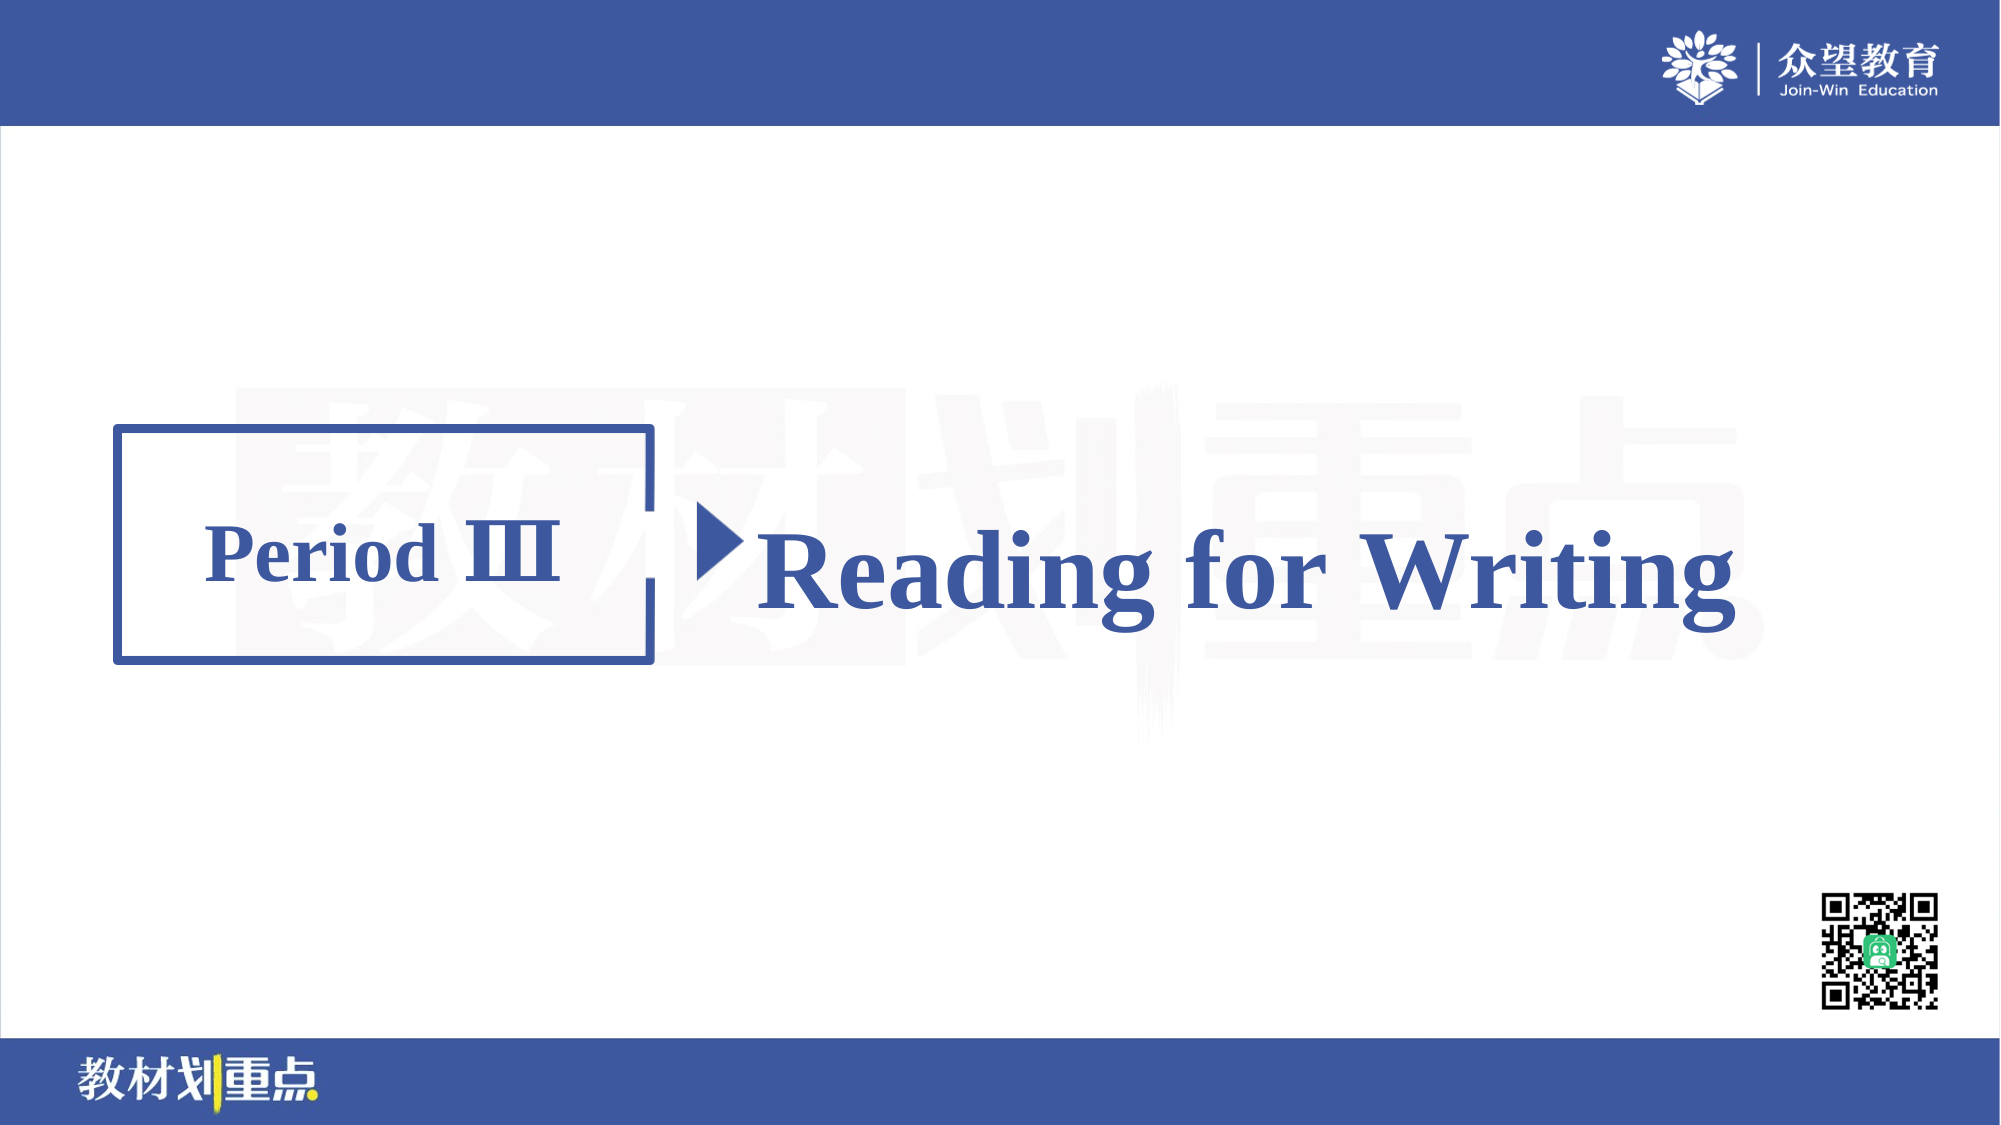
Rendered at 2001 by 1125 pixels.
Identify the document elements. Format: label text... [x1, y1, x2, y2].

picture [0, 0, 2000, 1125]
text_box Reading for Writing [755, 416, 1982, 705]
text_box Period Ⅲ [124, 433, 644, 659]
